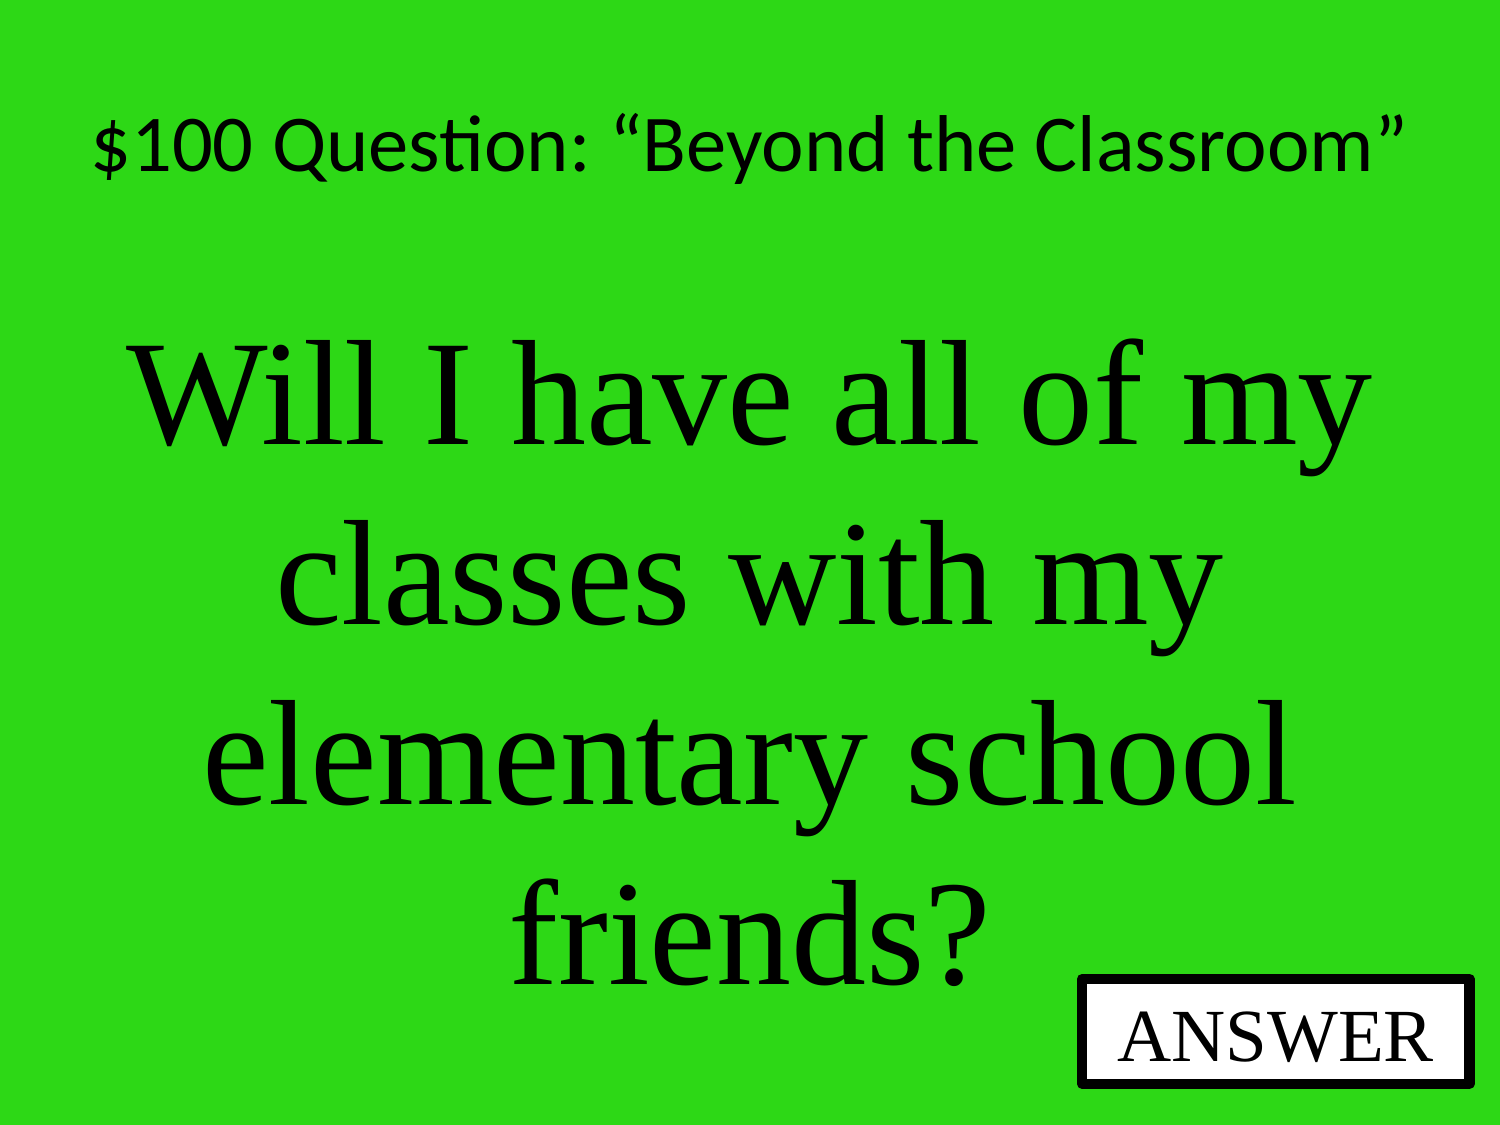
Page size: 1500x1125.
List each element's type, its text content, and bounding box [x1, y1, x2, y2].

text_box Will I have all of my classes with my elementary school friends? [50, 287, 1450, 1023]
text_box ANSWER [1082, 979, 1470, 1084]
title $100 Question: “Beyond the Classroom” [37, 45, 1463, 233]
